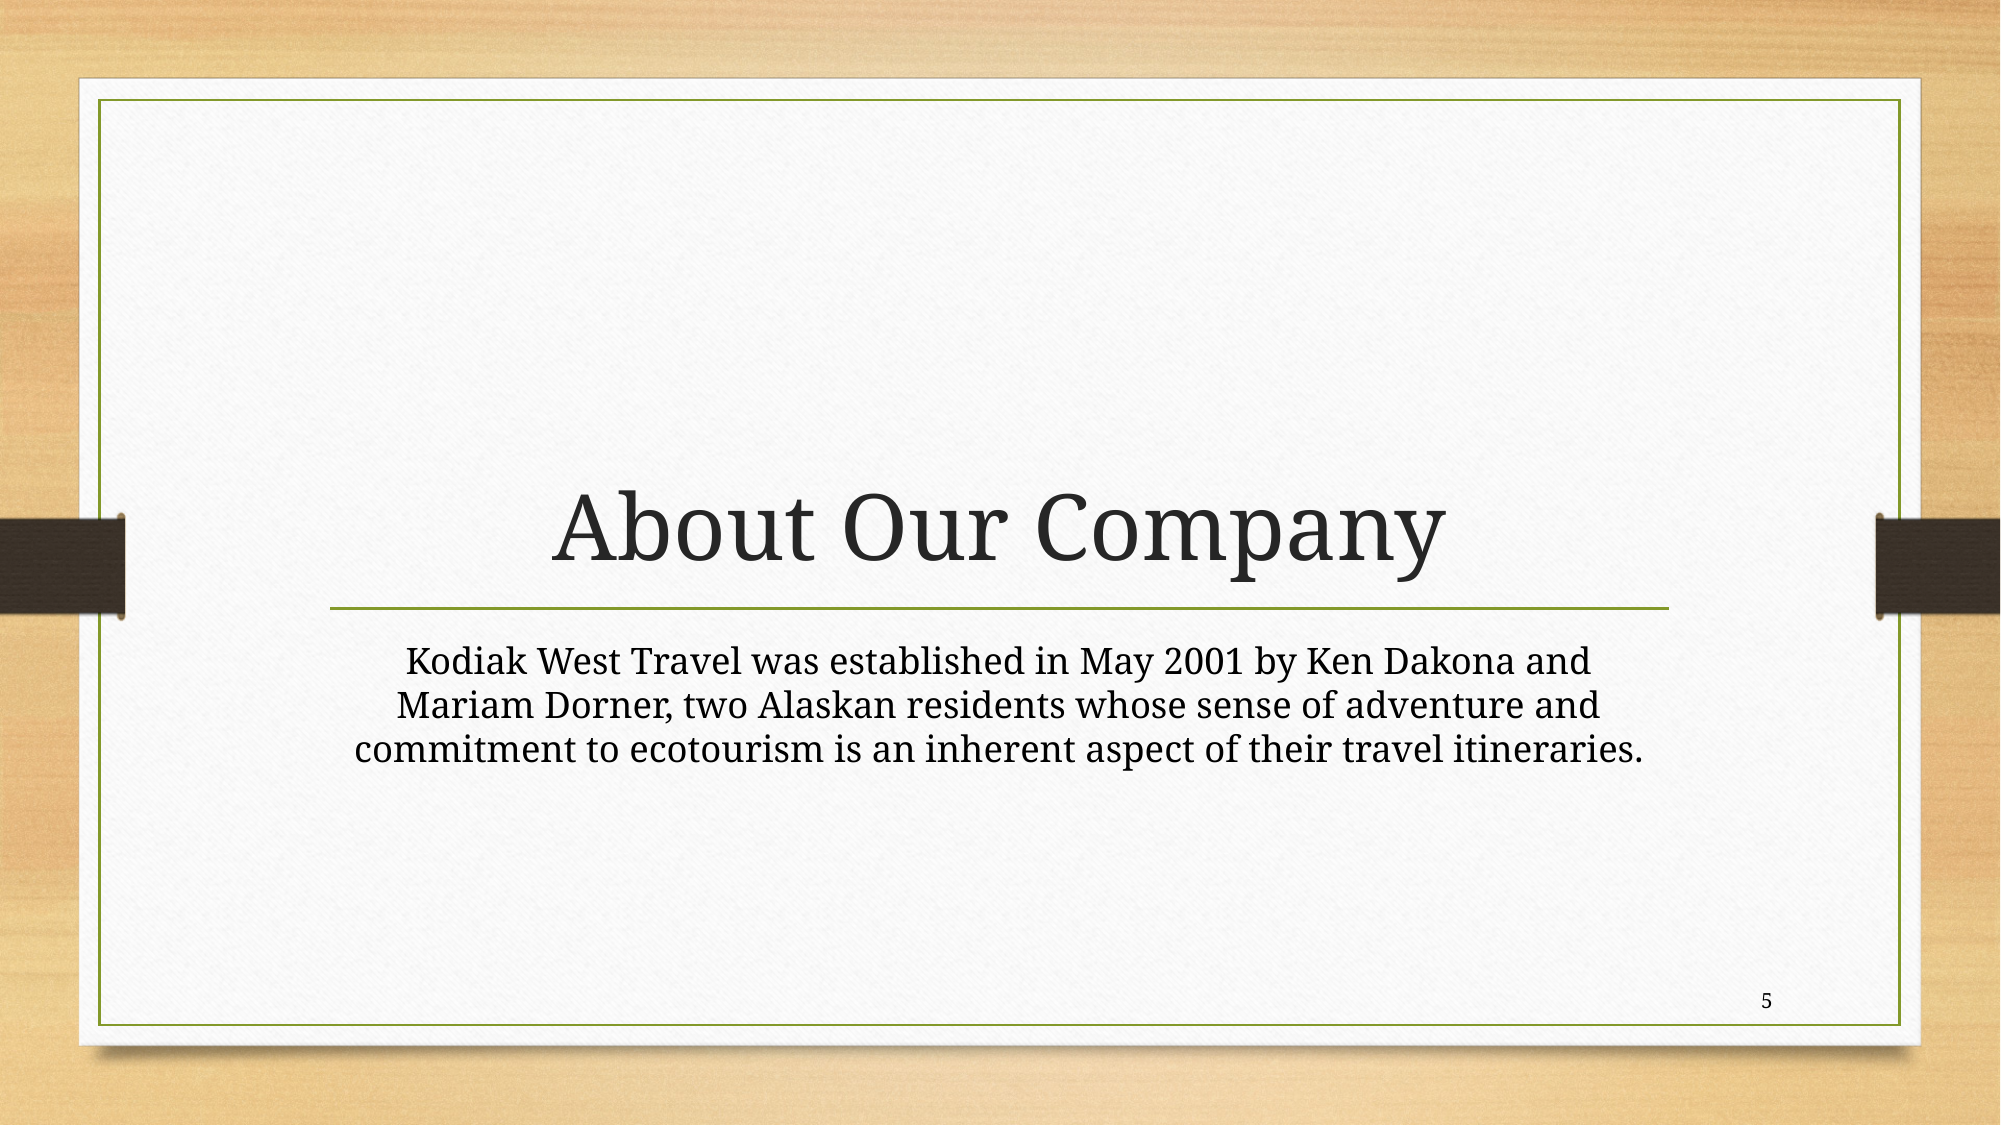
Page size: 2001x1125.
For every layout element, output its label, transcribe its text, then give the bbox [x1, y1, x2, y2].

list Kodiak West Travel was established in May 2001 by Ken Dakona and Mariam Dorner, two Alaskan residents whose sense of adventure and commitment to ecotourism is an inherent aspect of their travel itineraries. [330, 630, 1669, 788]
picture [0, 0, 2001, 1125]
title About Our Company [330, 287, 1669, 587]
slide_number 5 [1698, 979, 1788, 1025]
